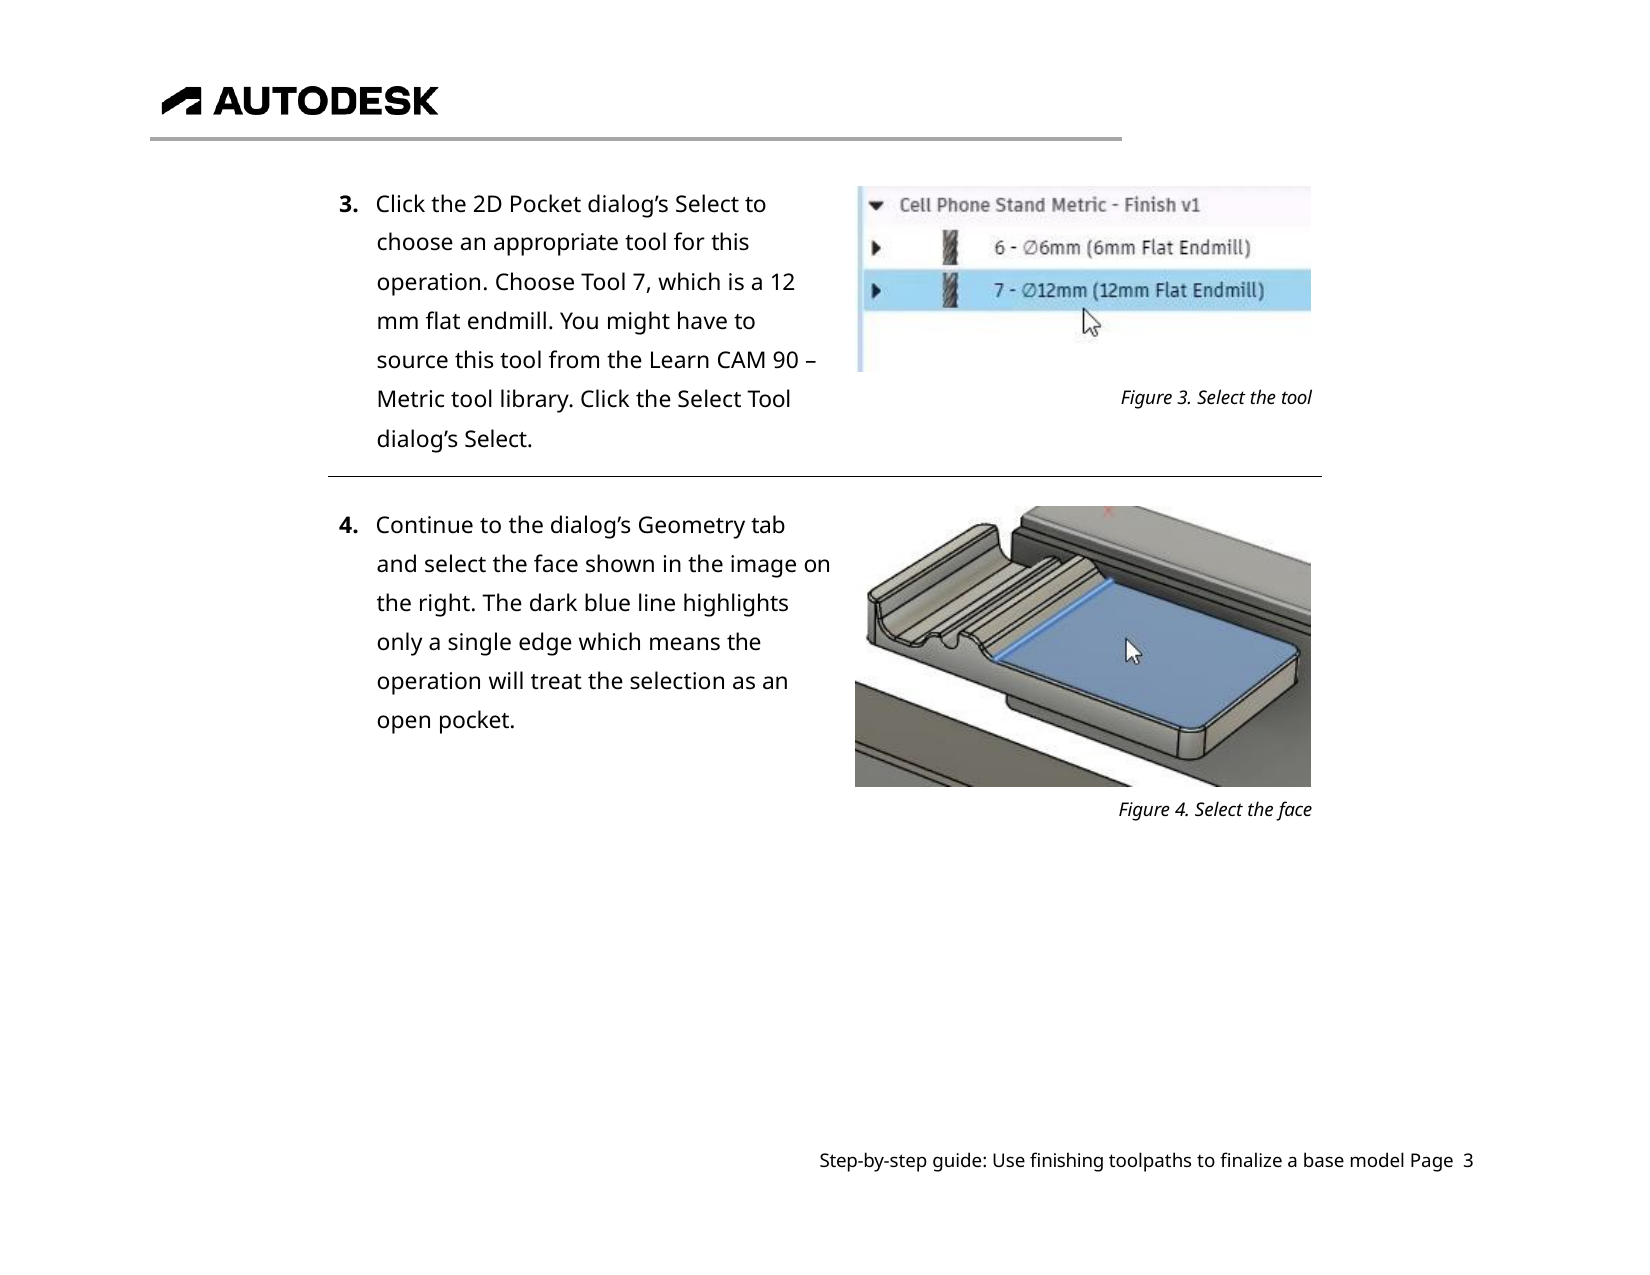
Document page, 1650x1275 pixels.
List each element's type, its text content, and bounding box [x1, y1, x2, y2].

picture [854, 506, 1311, 788]
picture [854, 186, 1311, 373]
table_header 3. Click the 2D Pocket dialog’s Select to choose an appropriate tool for this operation. Choose Tool 7, which is a 12 mm flat endmill. You might have to source this tool from the Learn CAM 90 – Metric tool library. Click the Select Tool dialog’s Select. [328, 187, 843, 476]
table_cell 4. Continue to the dialog’s Geometry tab and select the face shown in the image on the right. The dark blue line highlights only a single edge which means the operation will treat the selection as an open pocket. [328, 477, 843, 834]
slide_number Step-by-step guide: Use finishing toolpaths to finalize a base model Page 10 [817, 1145, 1509, 1275]
table_cell Figure 4. Select the face [843, 477, 1322, 834]
picture [161, 86, 439, 115]
table_header Figure 3. Select the tool [843, 187, 1322, 476]
